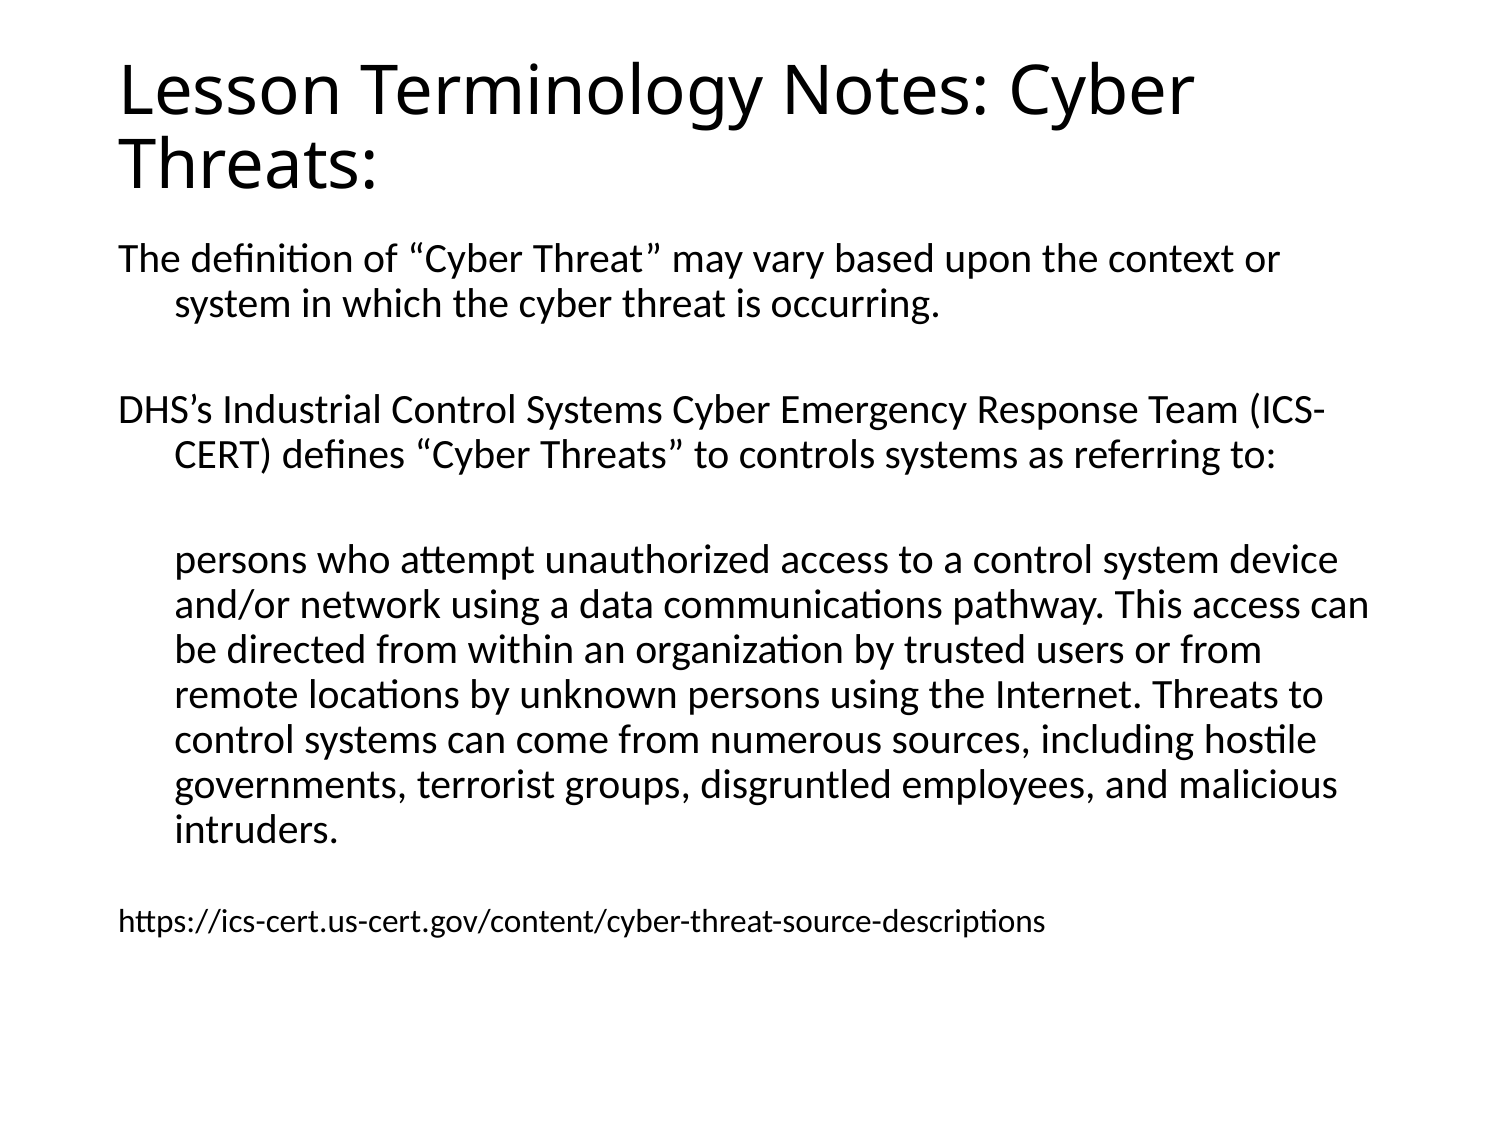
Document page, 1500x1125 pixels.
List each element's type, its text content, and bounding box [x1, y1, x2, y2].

list The definition of “Cyber Threat” may vary based upon the context or system in which the cyber threat is occurring. DHS’s Industrial Control Systems Cyber Emergency Response Team (ICS-CERT) defines “Cyber Threats” to controls systems as referring to: persons who attempt unauthorized access to a control system device and/or network using a data communications pathway. This access can be directed from within an organization by trusted users or from remote locations by unknown persons using the Internet. Threats to control systems can come from numerous sources, including hostile governments, terrorist groups, disgruntled employees, and malicious intruders. https://ics-cert.us-cert.gov/content/cyber-threat-source-descriptions [102, 228, 1398, 944]
title Lesson Terminology Notes: Cyber Threats: [102, 59, 1398, 199]
